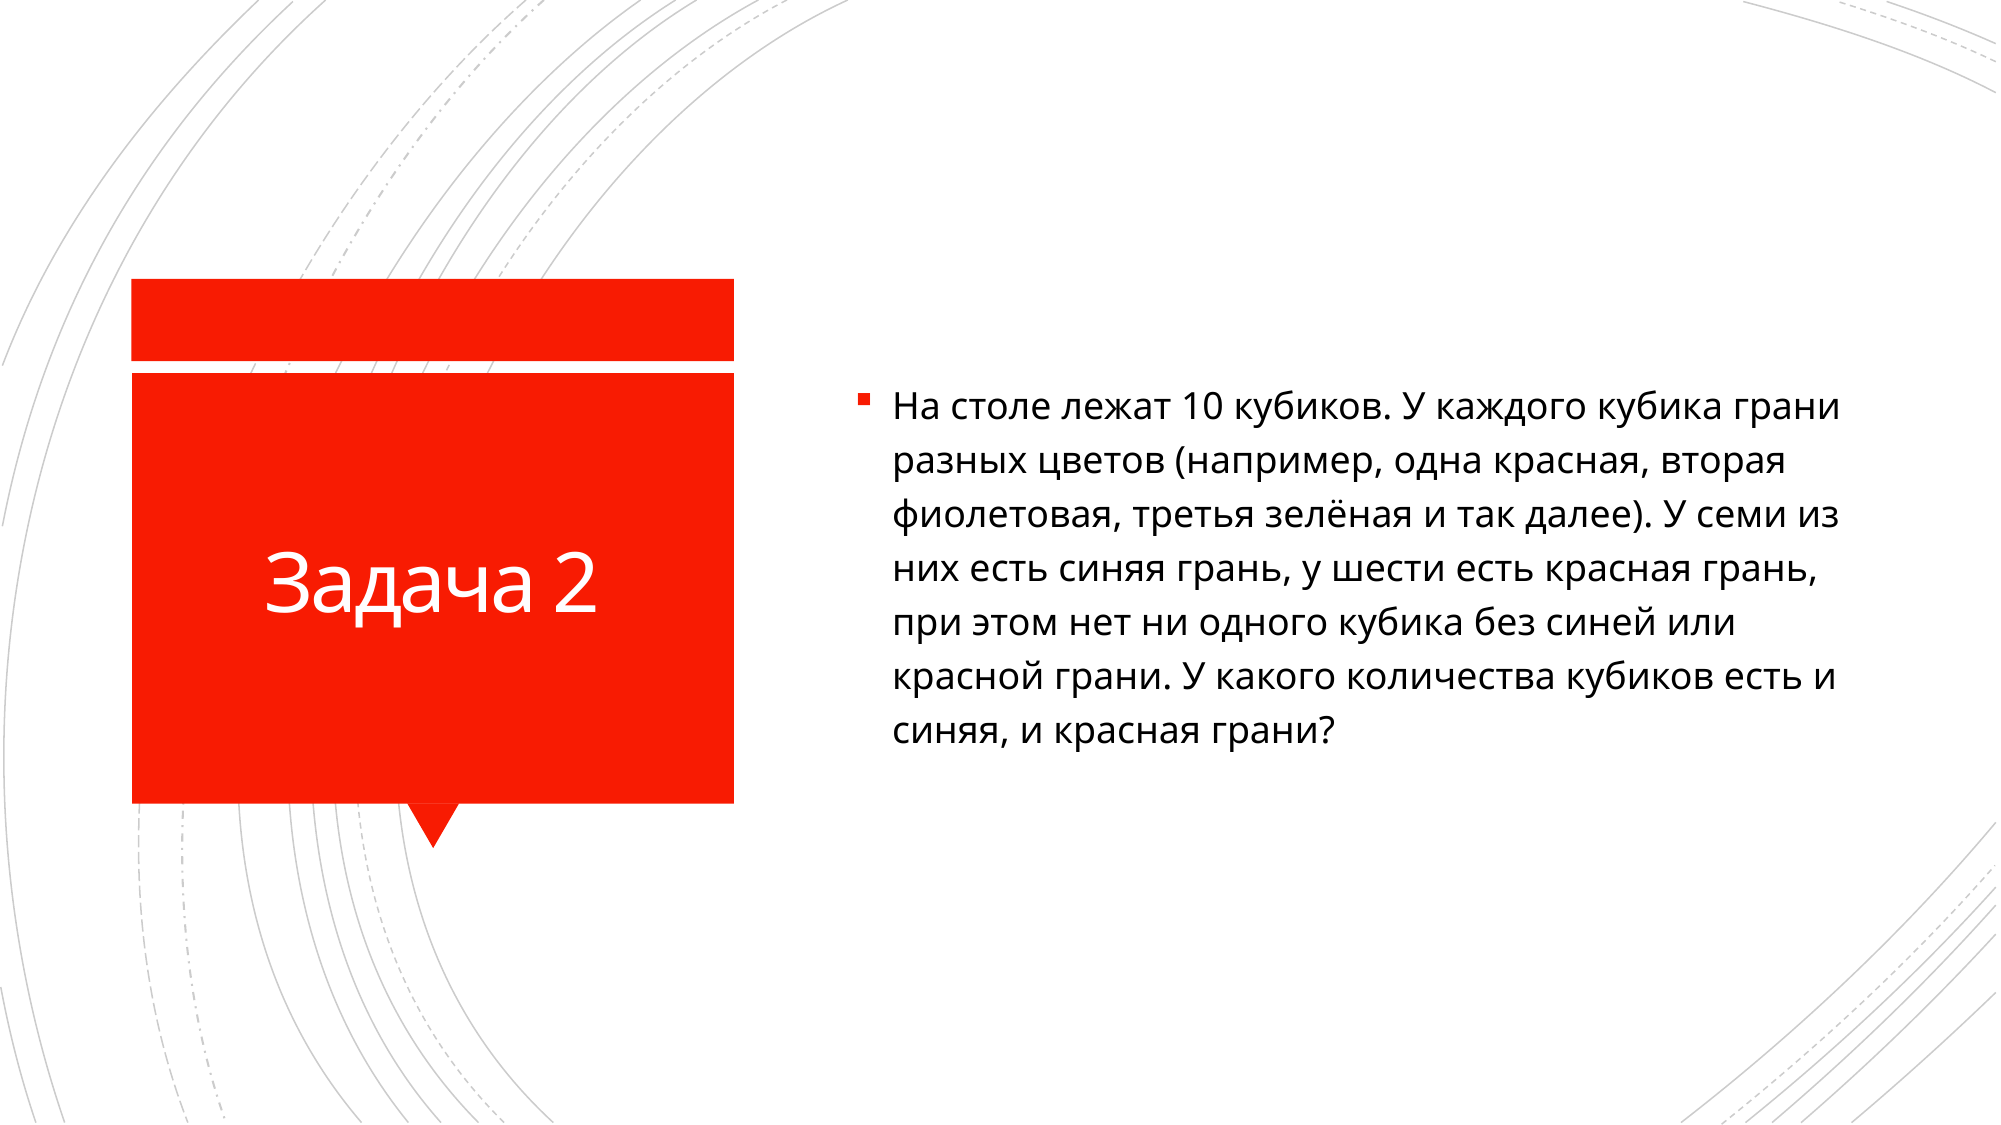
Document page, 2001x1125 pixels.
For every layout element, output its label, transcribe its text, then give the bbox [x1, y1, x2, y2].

list На столе лежат 10 кубиков. У каждого кубика грани разных цветов (например, одна красная, вторая фиолетовая, третья зелёная и так далее). У семи из них есть синяя грань, у шести есть красная грань, при этом нет ни одного кубика без синей или красной грани. У какого количества кубиков есть и синяя, и красная грани? [839, 131, 1871, 993]
title Задача 2 [145, 385, 720, 789]
